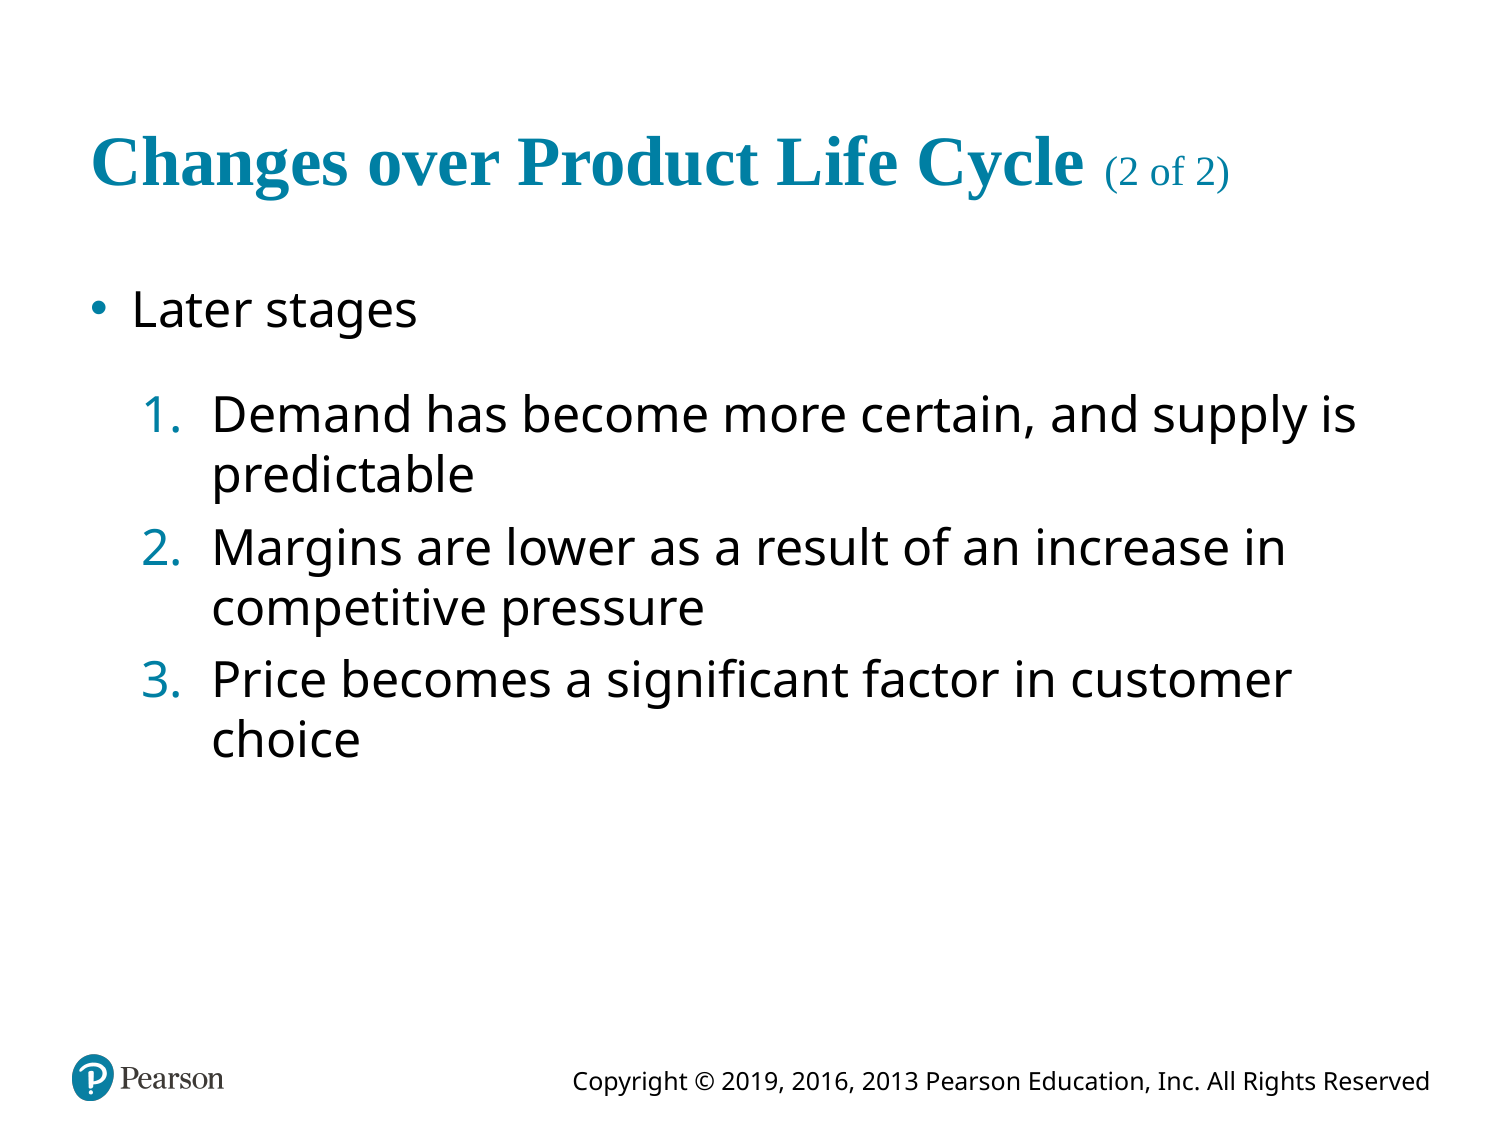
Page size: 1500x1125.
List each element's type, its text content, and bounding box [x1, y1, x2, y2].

title Changes over Product Life Cycle (2 of 2) [75, 0, 1425, 216]
picture [80, 1063, 106, 1088]
picture [72, 1087, 83, 1101]
picture [98, 1054, 224, 1101]
picture [72, 1054, 88, 1070]
list Later stages [75, 723, 1425, 931]
list Demand has become more certain, and supply is predictable Margins are lower as a result of an increase in competitive pressure Price becomes a significant factor in customer choice [75, 367, 1425, 723]
list Later stages [75, 262, 1425, 367]
